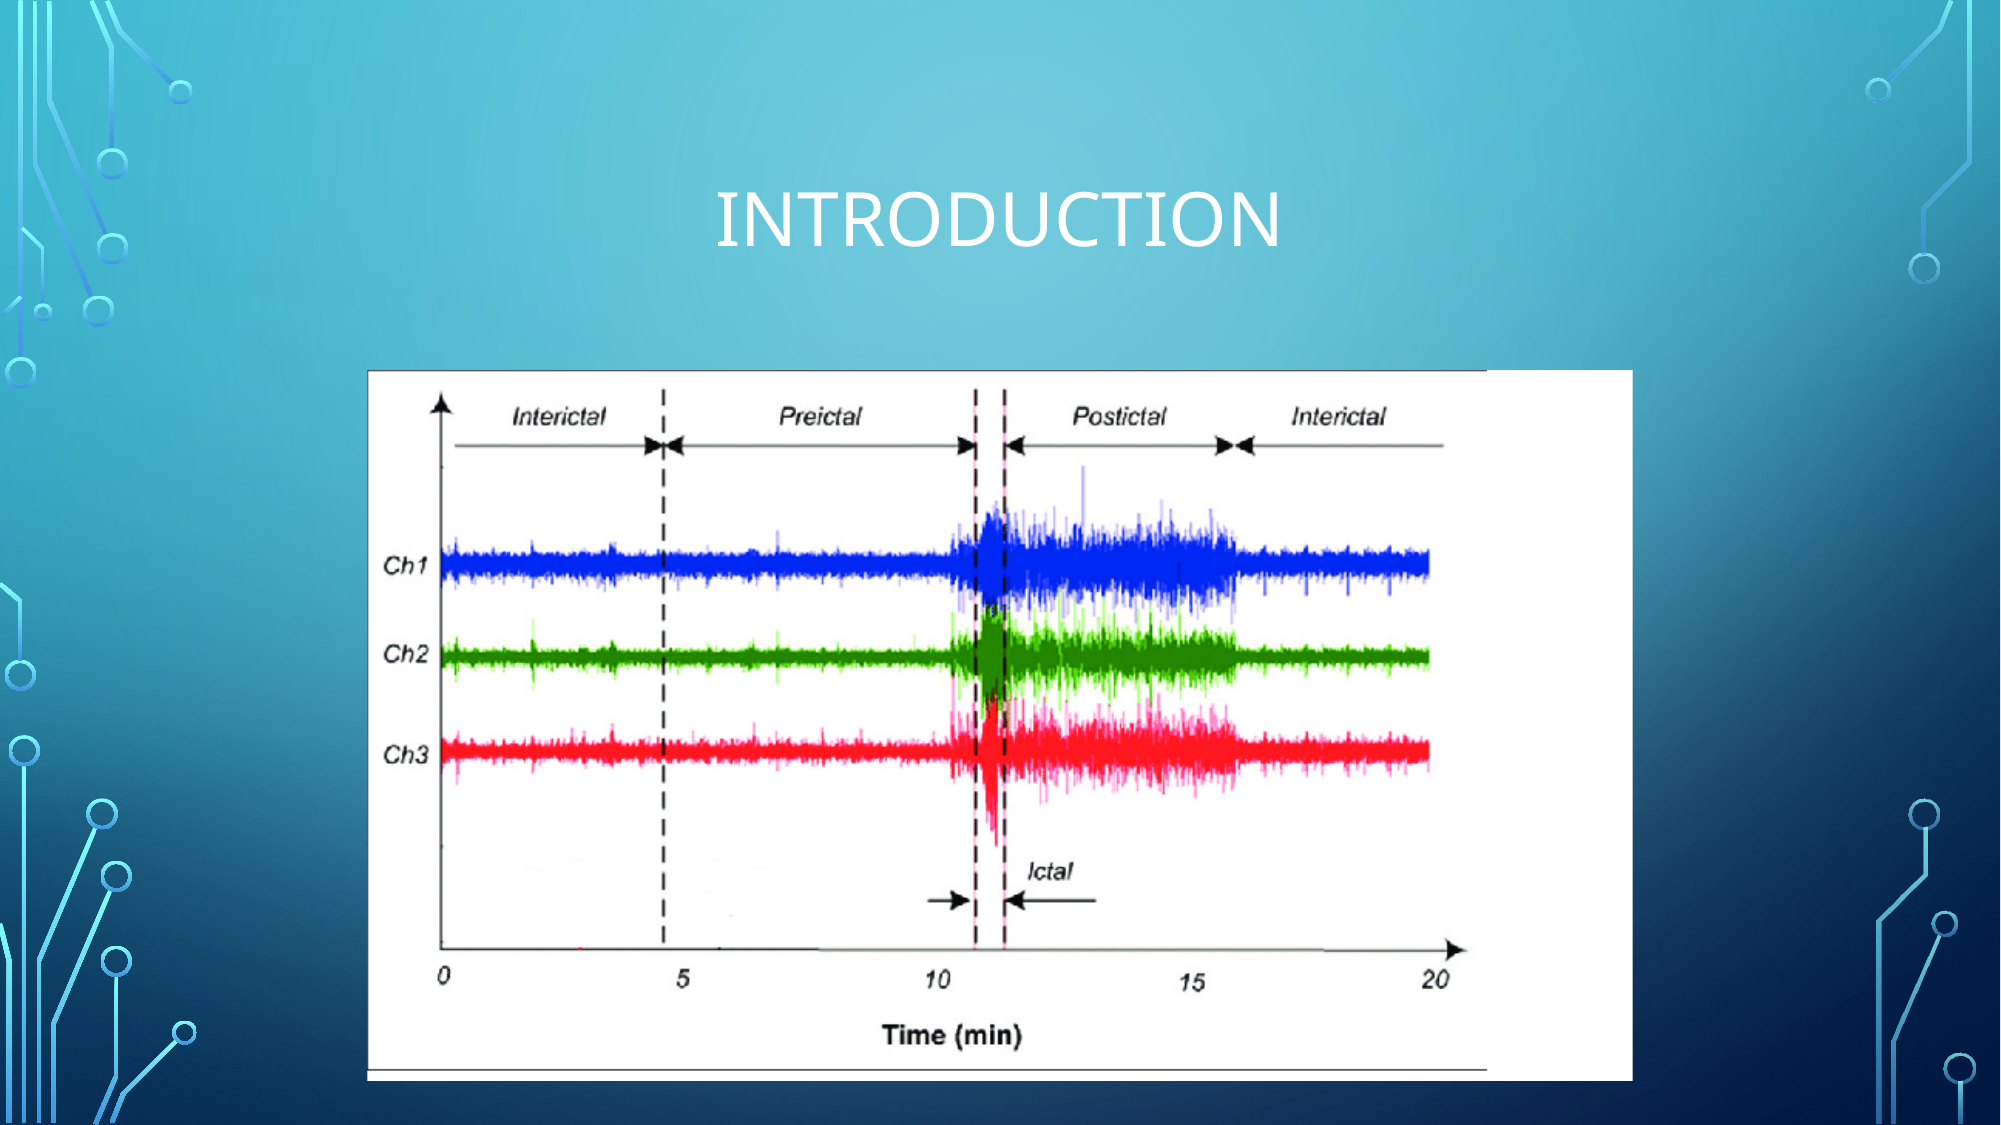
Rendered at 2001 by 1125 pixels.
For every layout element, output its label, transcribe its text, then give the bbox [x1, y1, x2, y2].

title INTRODUCTION [187, 101, 1813, 344]
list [366, 370, 1633, 1082]
